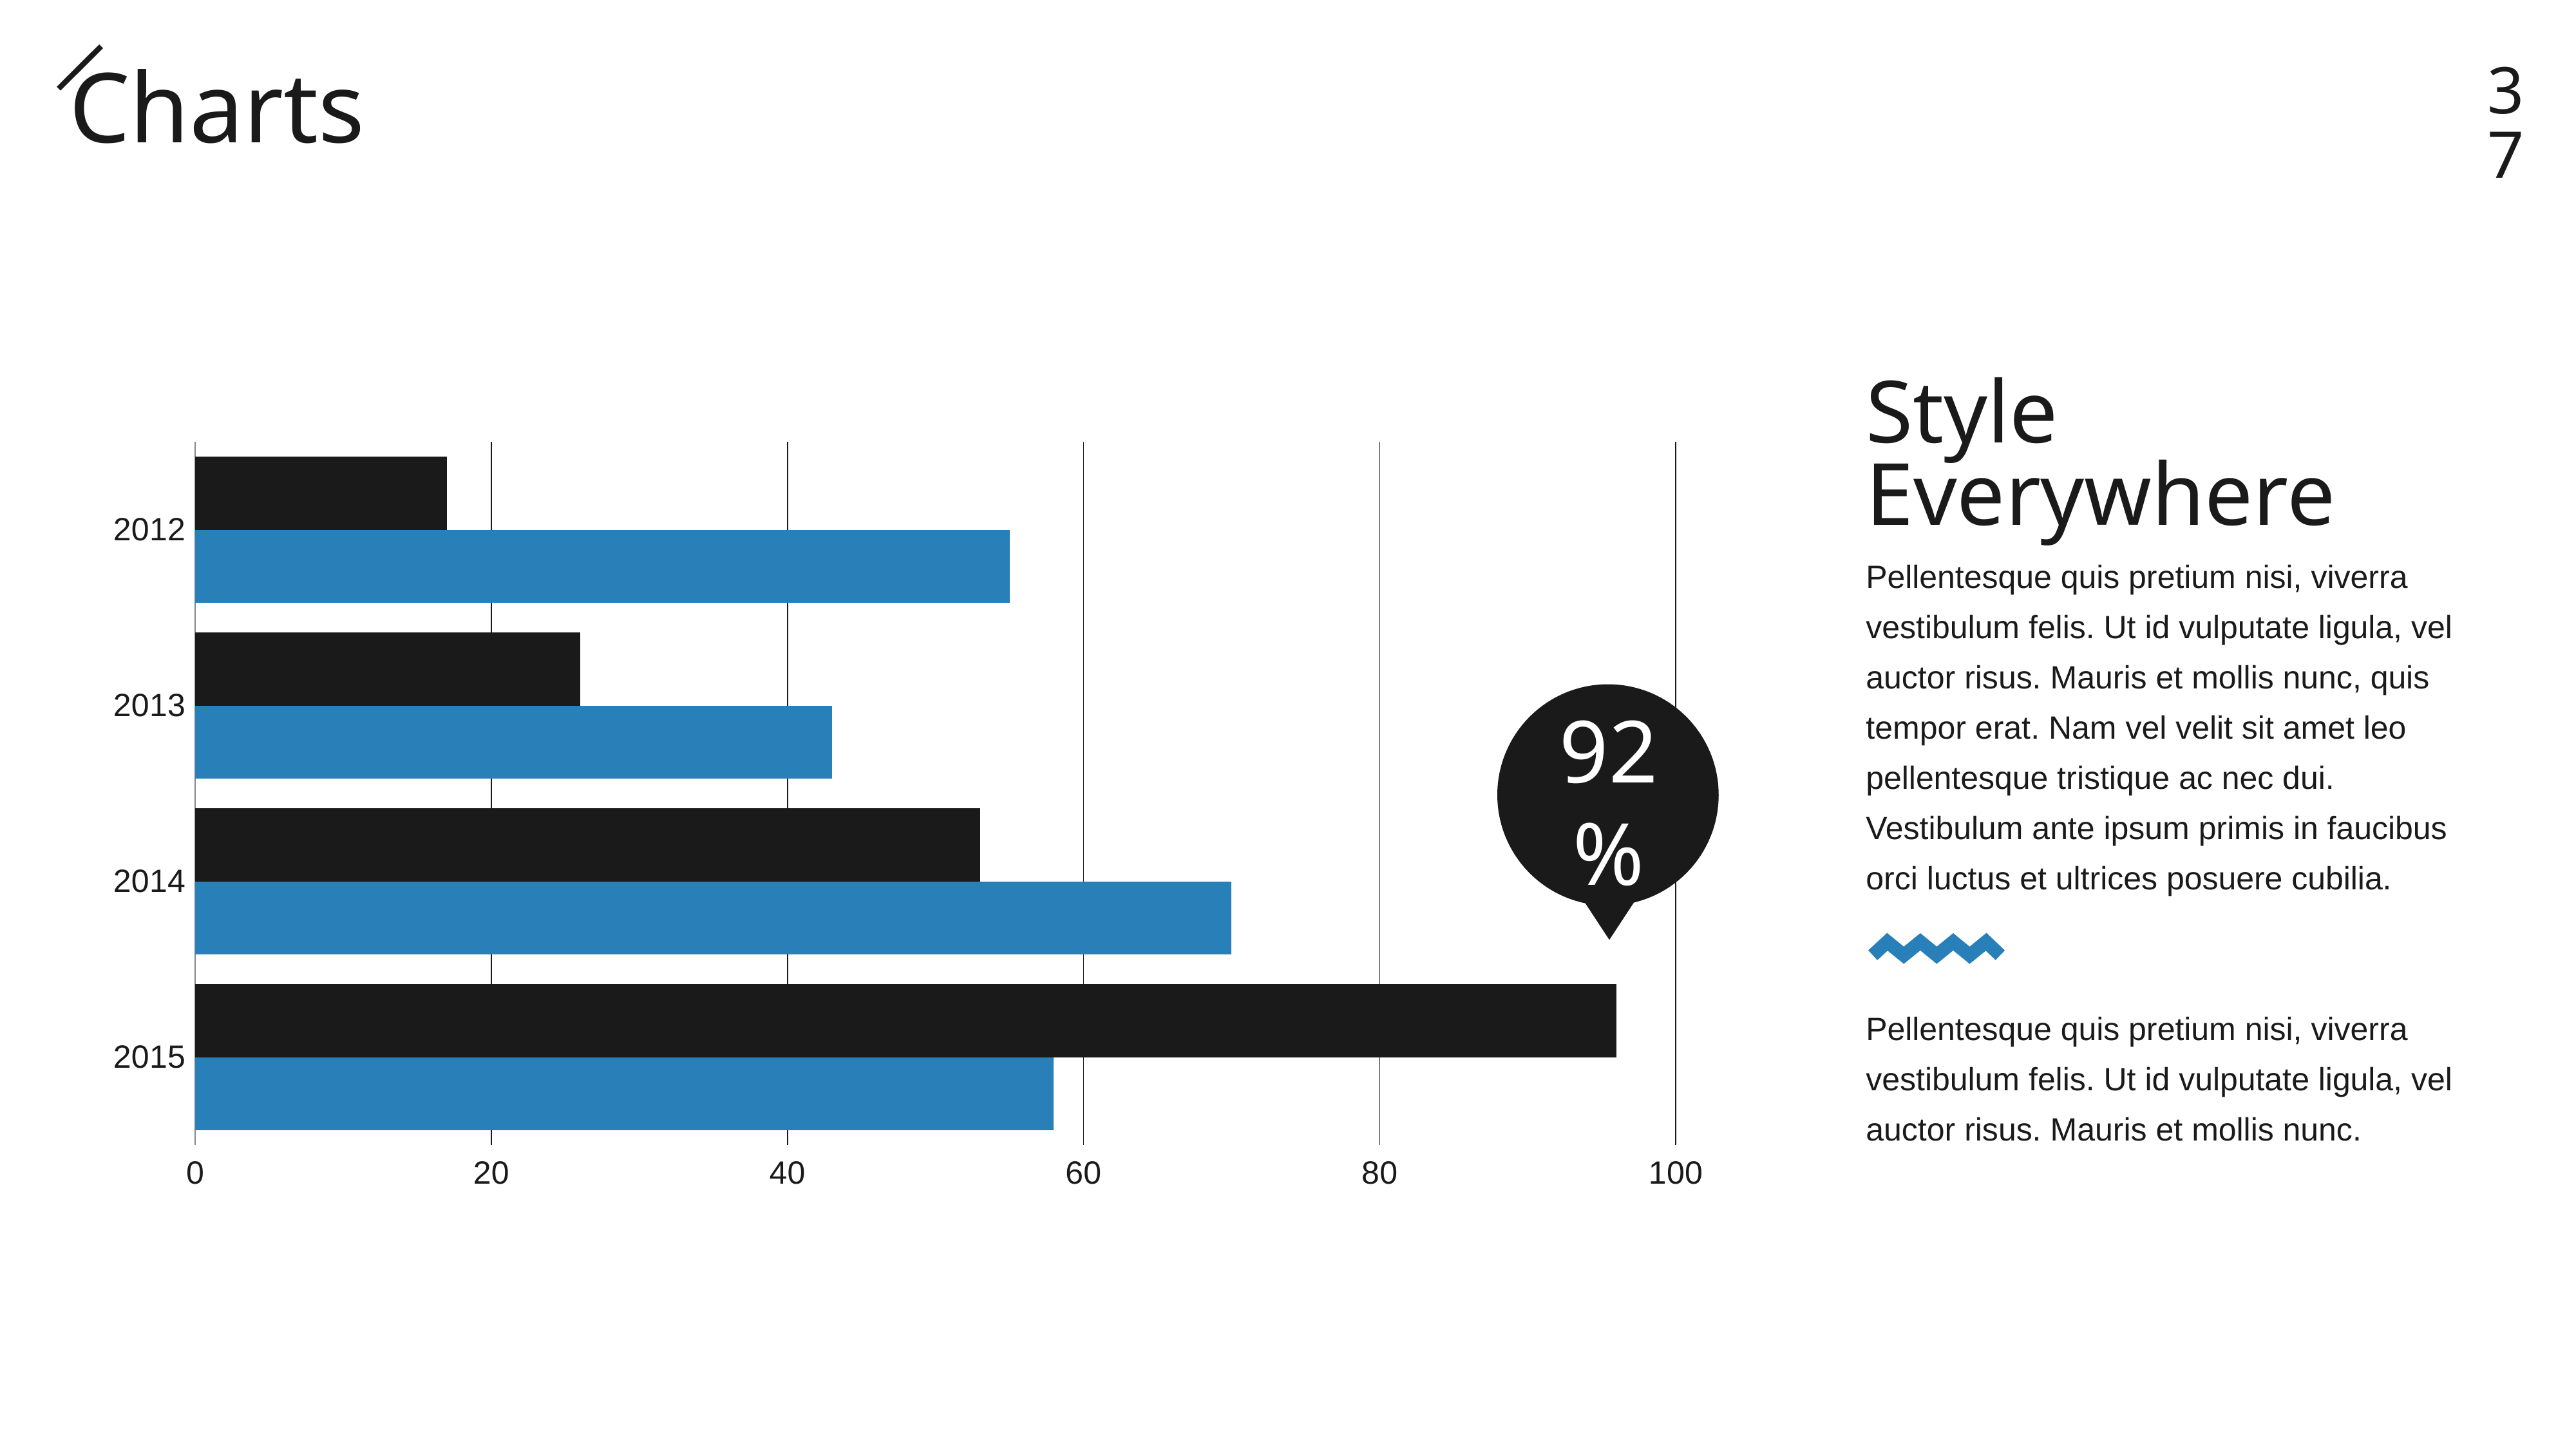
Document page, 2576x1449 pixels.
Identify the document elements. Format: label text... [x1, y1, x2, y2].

chart [88, 426, 1747, 1192]
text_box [1497, 684, 1719, 940]
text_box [1865, 416, 2472, 1135]
slide_number 37 [2477, 44, 2535, 122]
text_box Charts [69, 46, 365, 162]
